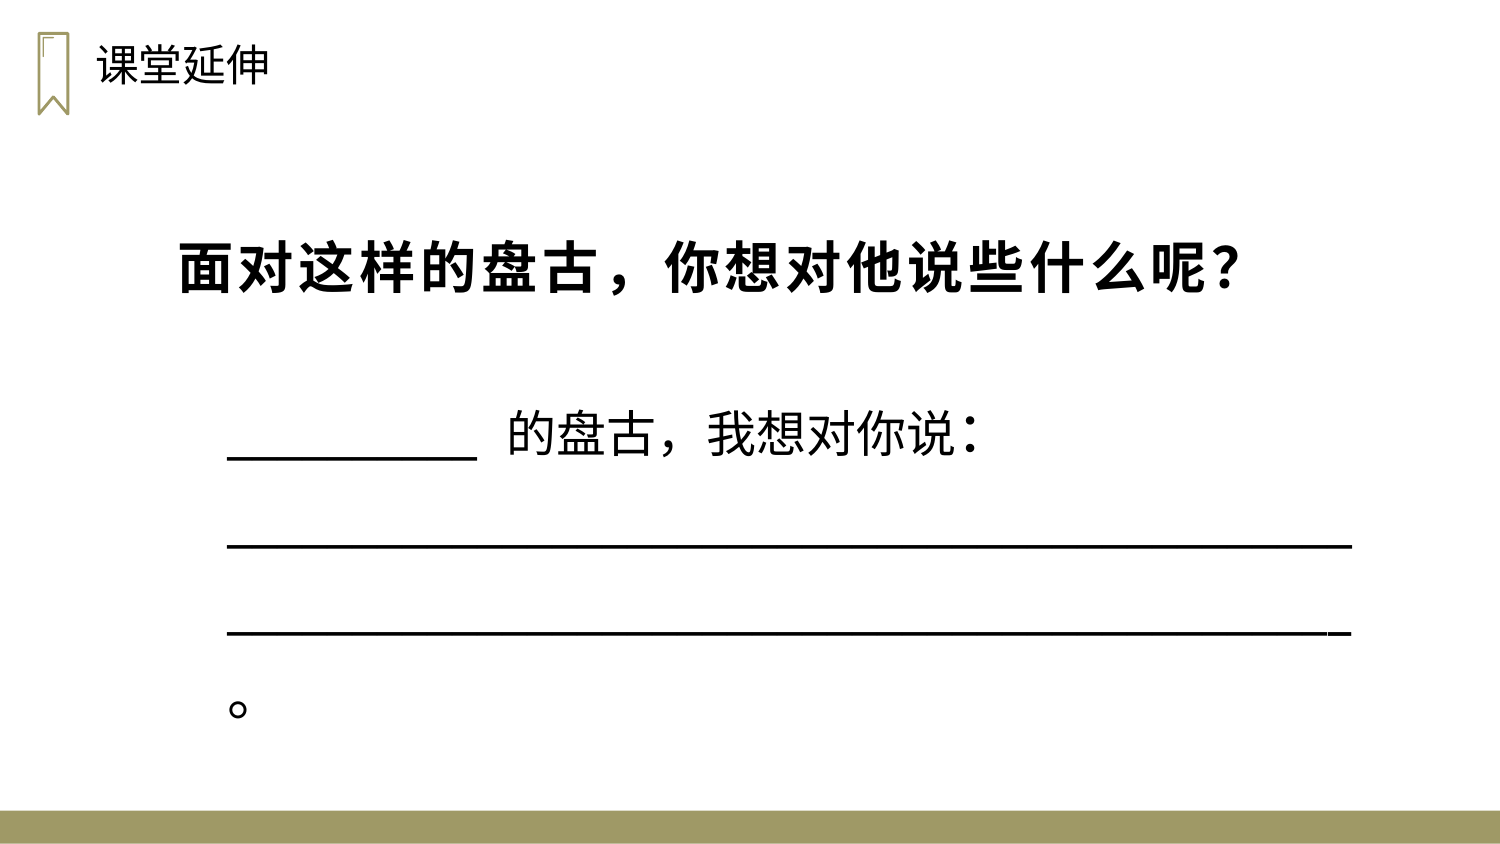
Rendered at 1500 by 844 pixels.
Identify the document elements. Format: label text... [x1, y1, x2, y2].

text_box 面对这样的盘古，你想对他说些什么呢？ [82, 206, 1362, 306]
text_box __________ 的盘古，我想对你说：__________________________________________________________________________________________。 [216, 370, 1371, 733]
text_box 课堂延伸 [83, 32, 282, 96]
